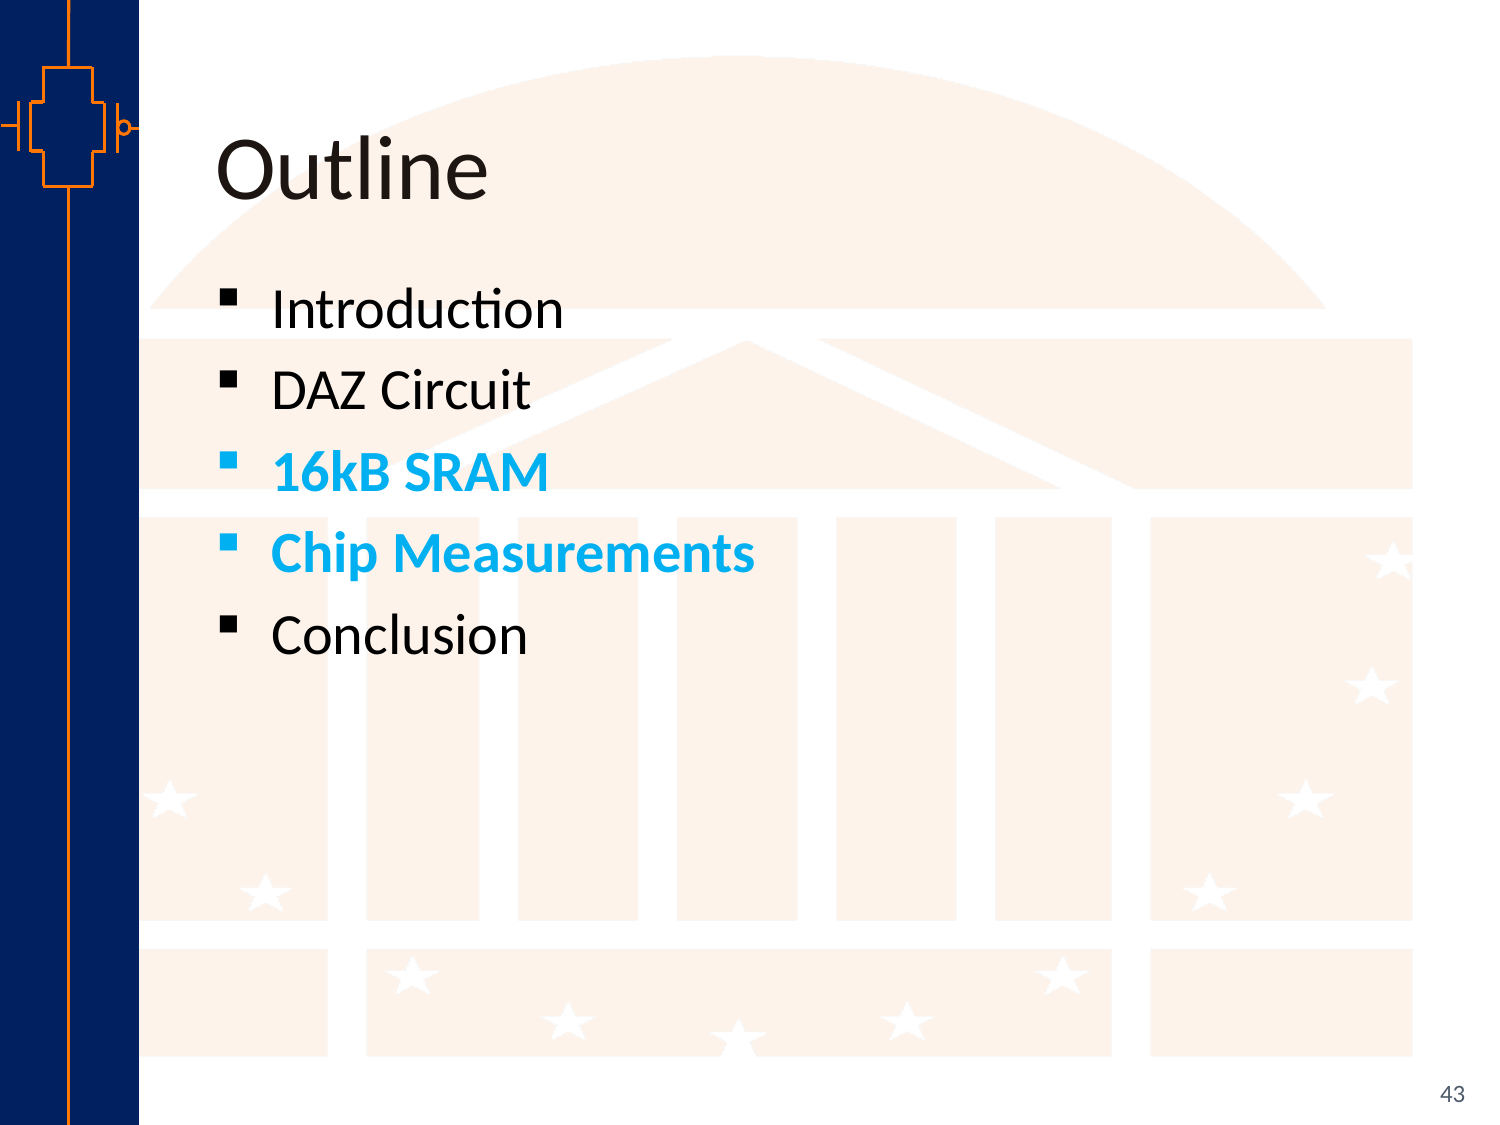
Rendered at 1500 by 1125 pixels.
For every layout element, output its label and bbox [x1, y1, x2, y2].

title [200, 37, 1388, 225]
slide_number [1425, 1062, 1488, 1123]
list [200, 262, 1425, 988]
